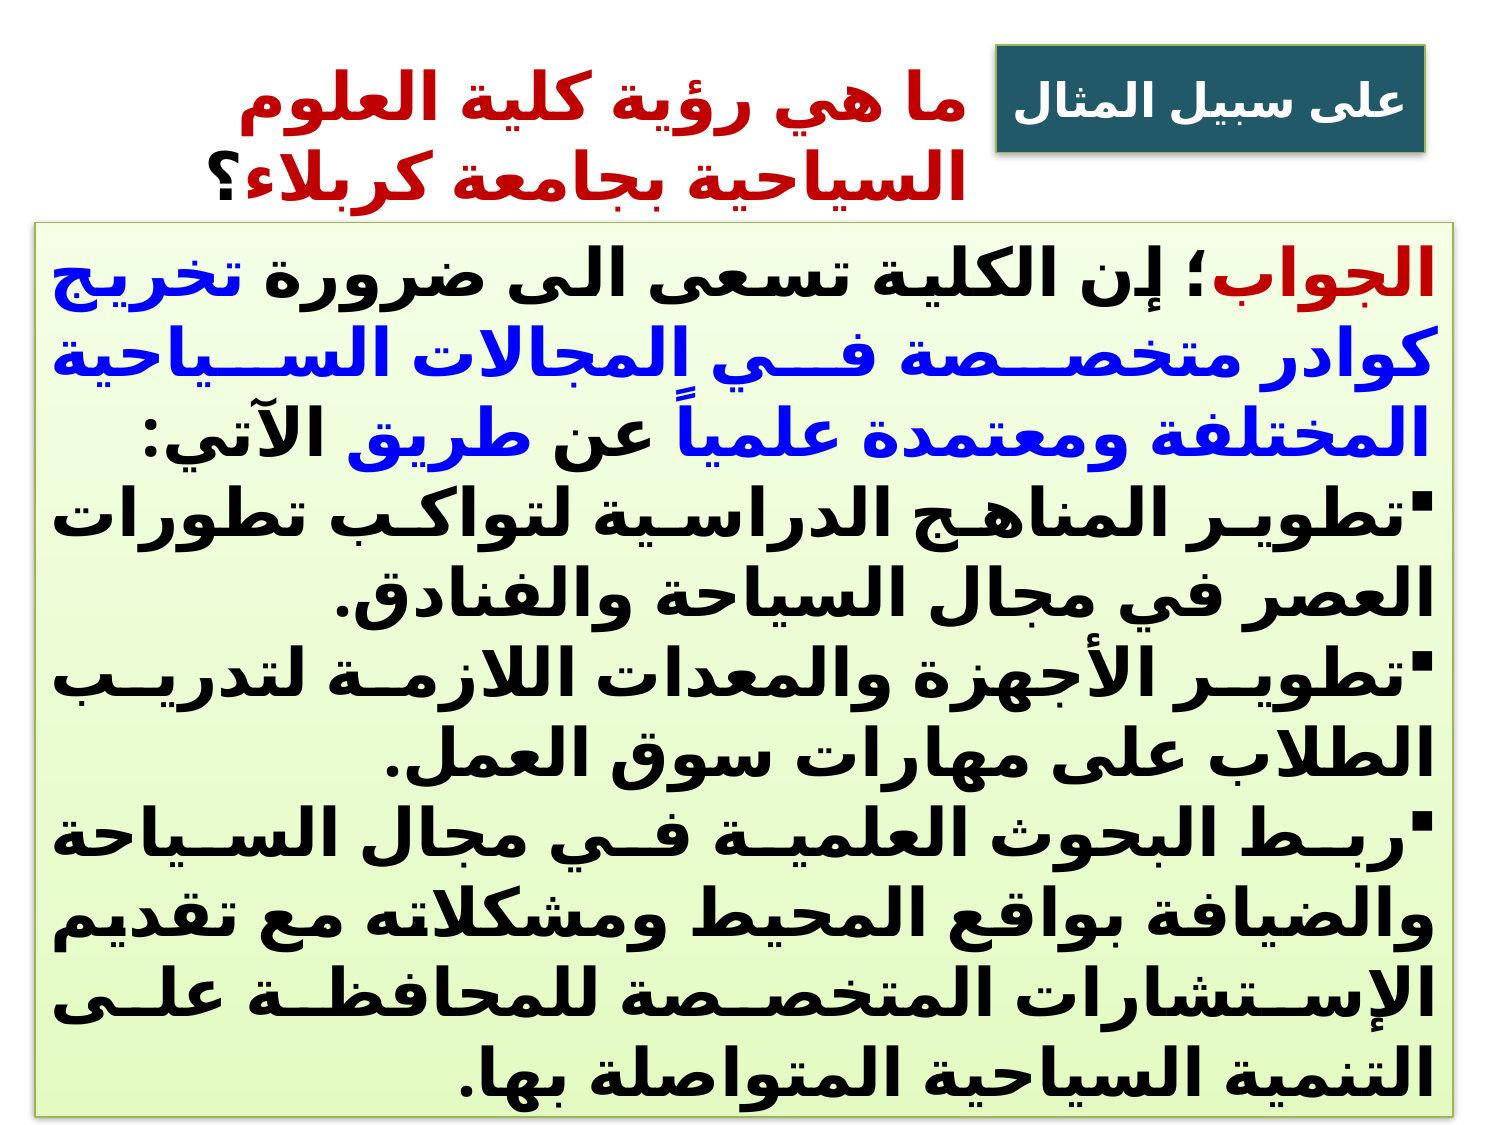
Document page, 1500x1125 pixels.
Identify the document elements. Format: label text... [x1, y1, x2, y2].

title على سبيل المثال [995, 44, 1426, 153]
text_box الجواب؛ إن الكلية تسعى الى ضرورة تخريج كوادر متخصصة في المجالات السياحية المختلفة ومعتمدة علمياً عن طريق الآتي: تطوير المناهج الدراسية لتواكب تطورات العصر في مجال السياحة والفنادق. تطوير الأجهزة والمعدات اللازمة لتدريب الطلاب على مهارات سوق العمل. ربط البحوث العلمية في مجال السياحة والضيافة بواقع المحيط ومشكلاته مع تقديم الإستشارات المتخصصة للمحافظة على التنمية السياحية المتواصلة بها. [34, 222, 1454, 1118]
text_box ما هي رؤية كلية العلوم السياحية بجامعة كربلاء؟ [35, 46, 985, 222]
